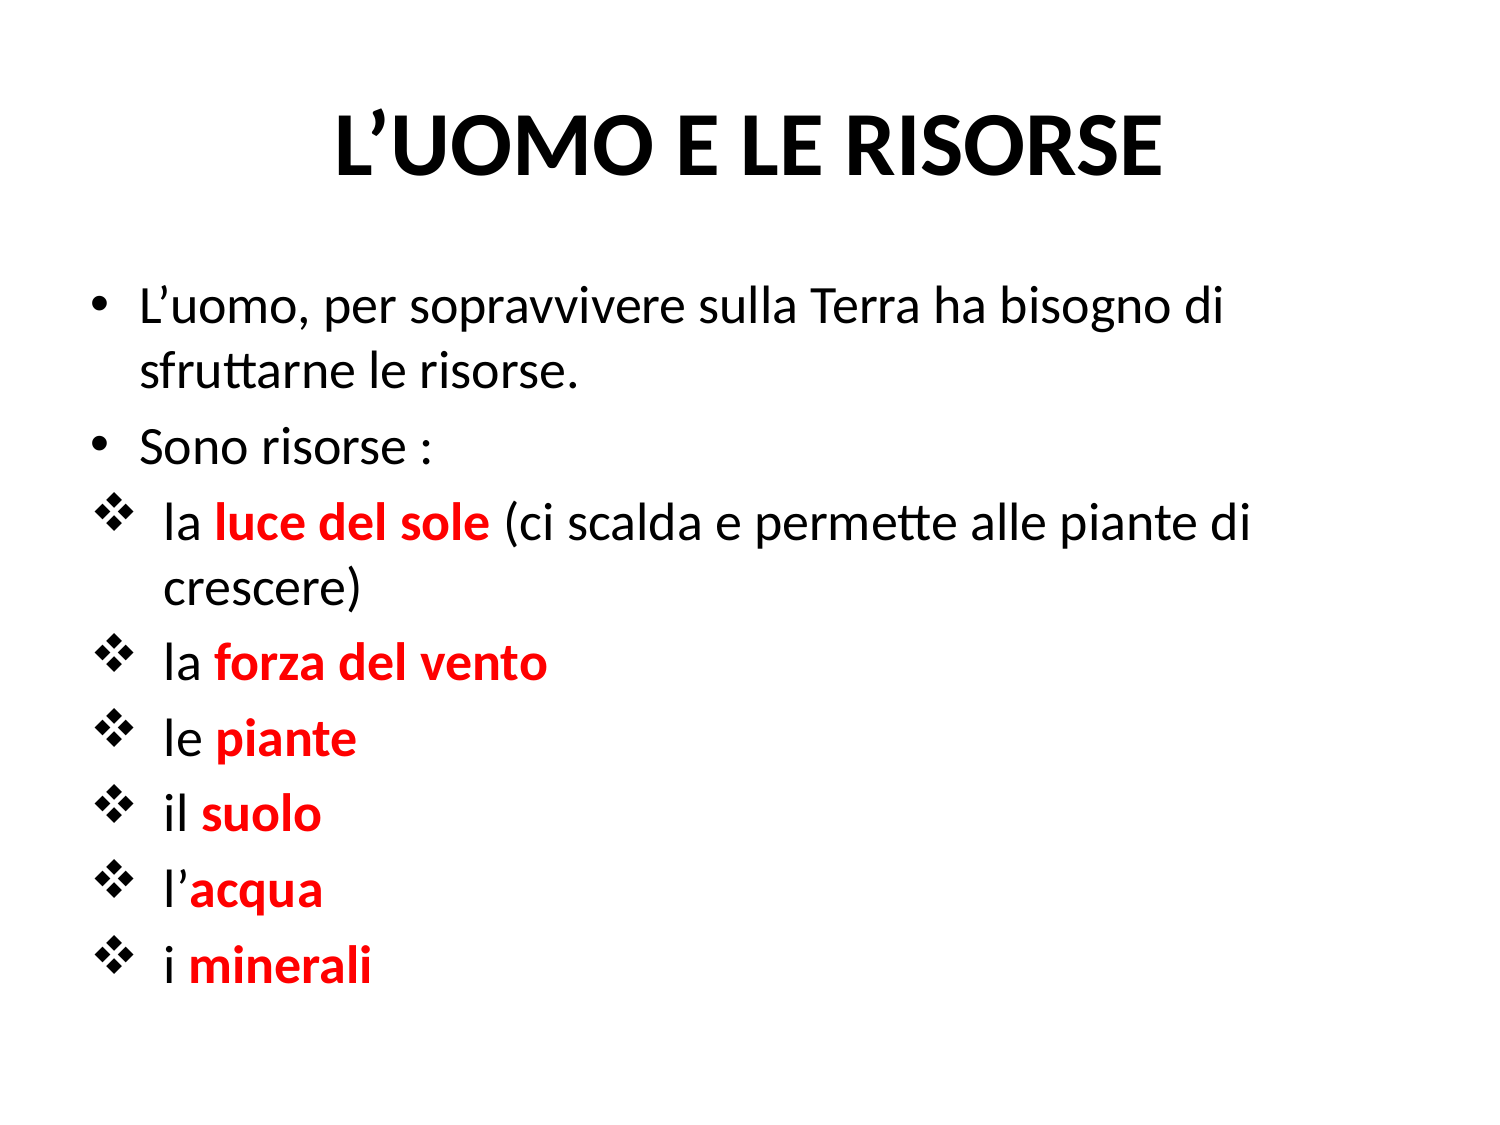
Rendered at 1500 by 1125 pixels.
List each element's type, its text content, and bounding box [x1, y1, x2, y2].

list L’uomo, per sopravvivere sulla Terra ha bisogno di sfruttarne le risorse. Sono risorse : la luce del sole (ci scalda e permette alle piante di crescere) la forza del vento le piante il suolo l’acqua i minerali [75, 262, 1425, 1005]
title L’UOMO E LE RISORSE [75, 45, 1425, 233]
